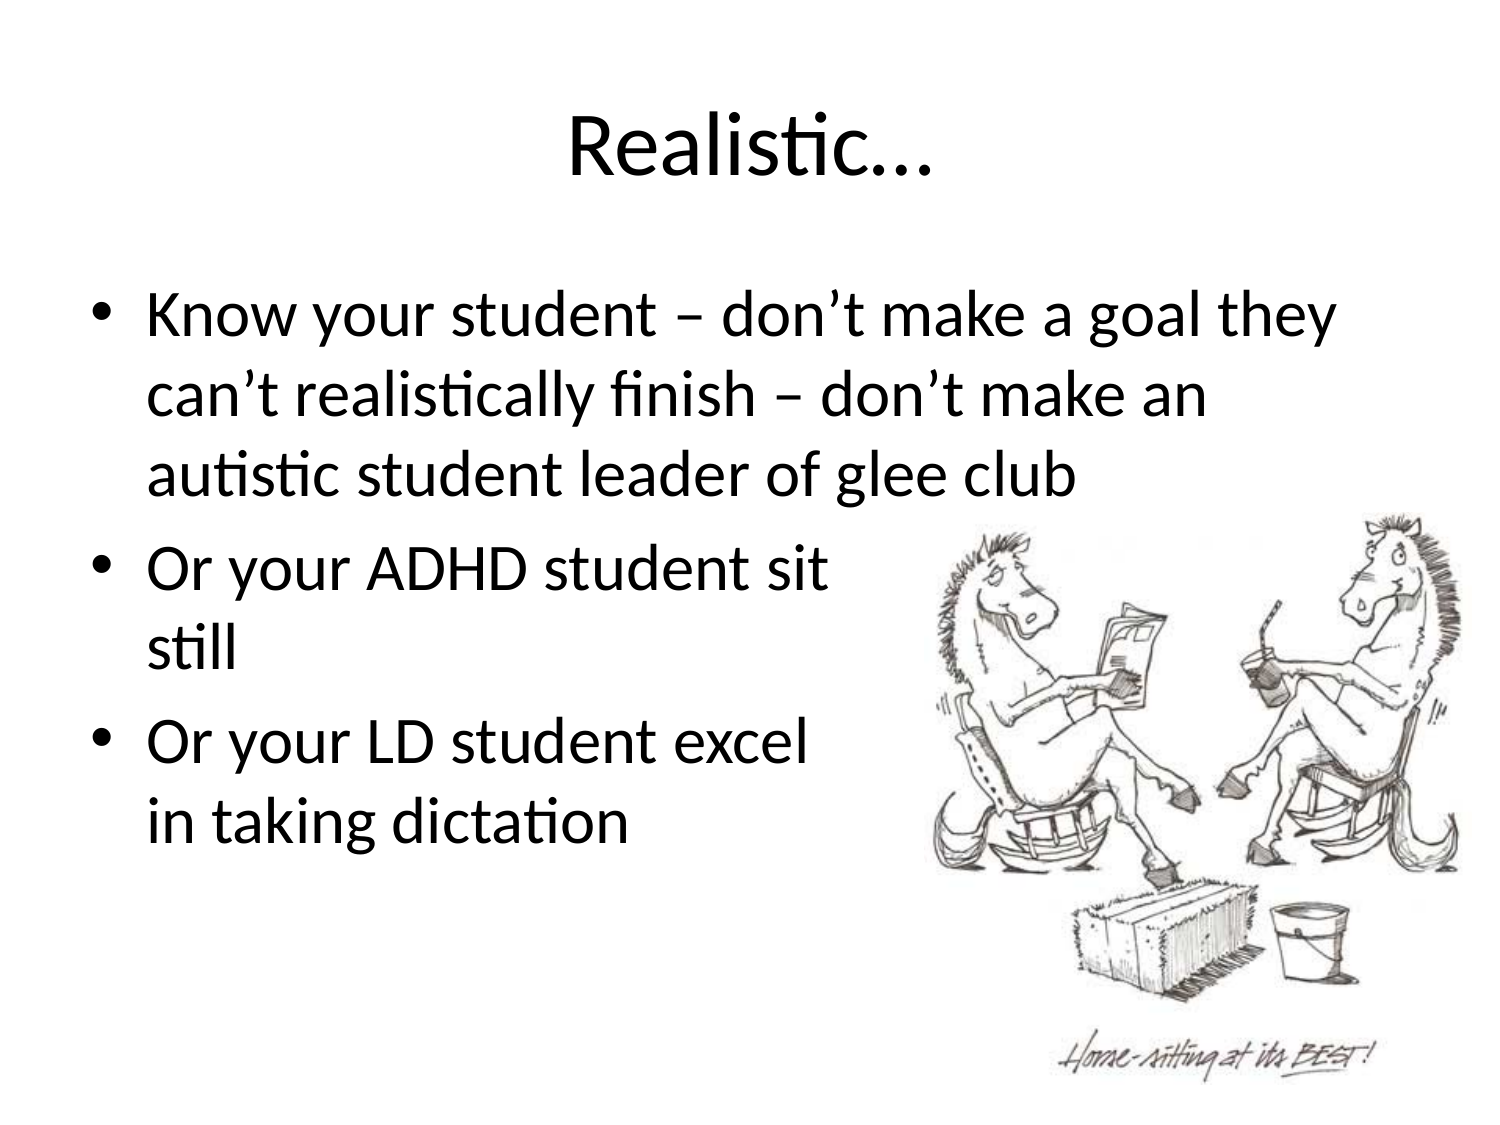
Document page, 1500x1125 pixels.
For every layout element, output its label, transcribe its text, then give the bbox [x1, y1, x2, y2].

list Know your student – don’t make a goal they can’t realistically finish – don’t make an autistic student leader of glee club Or your ADHD student sit still Or your LD student excel in taking dictation [74, 262, 1426, 1006]
title Realistic… [74, 44, 1426, 233]
picture [924, 512, 1472, 1085]
